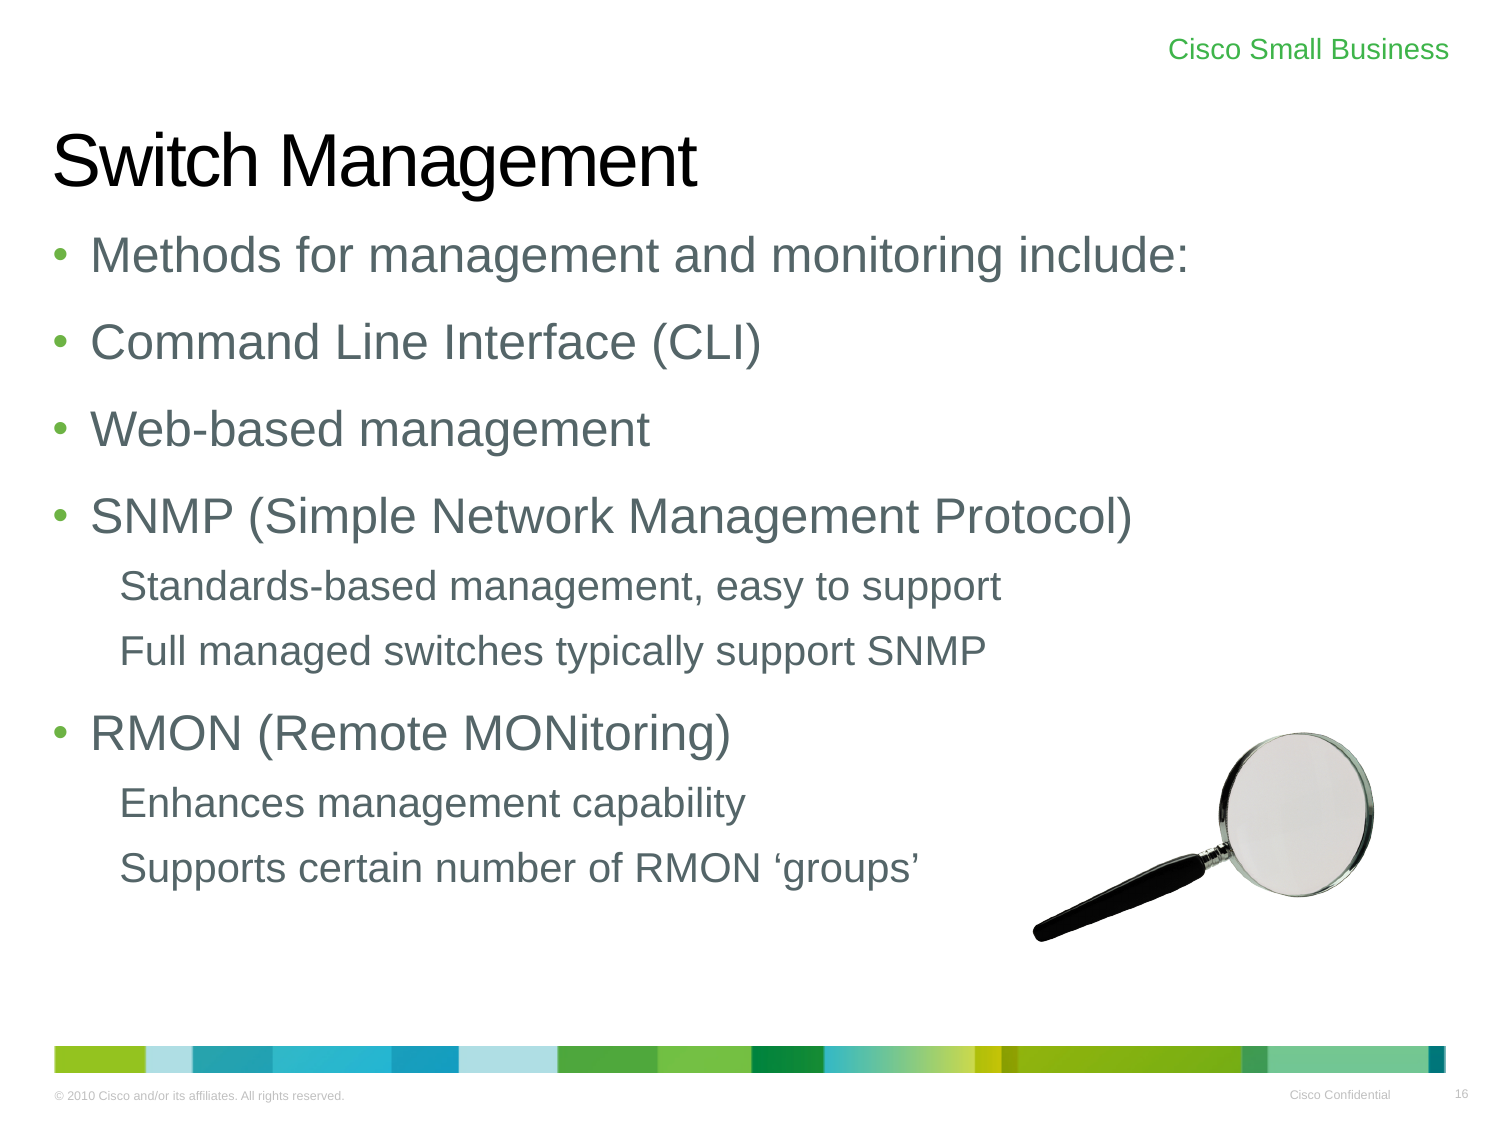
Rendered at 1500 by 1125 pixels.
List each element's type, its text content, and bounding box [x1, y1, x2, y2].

title Switch Management [37, 70, 1447, 209]
picture [54, 1046, 1446, 1073]
list Methods for management and monitoring include: Command Line Interface (CLI) Web-based management SNMP (Simple Network Management Protocol) Standards-based management, easy to support Full managed switches typically support SNMP RMON (Remote MONitoring) Enhances management capability Supports certain number of RMON ‘groups’ [37, 219, 1441, 972]
picture [1028, 727, 1379, 947]
